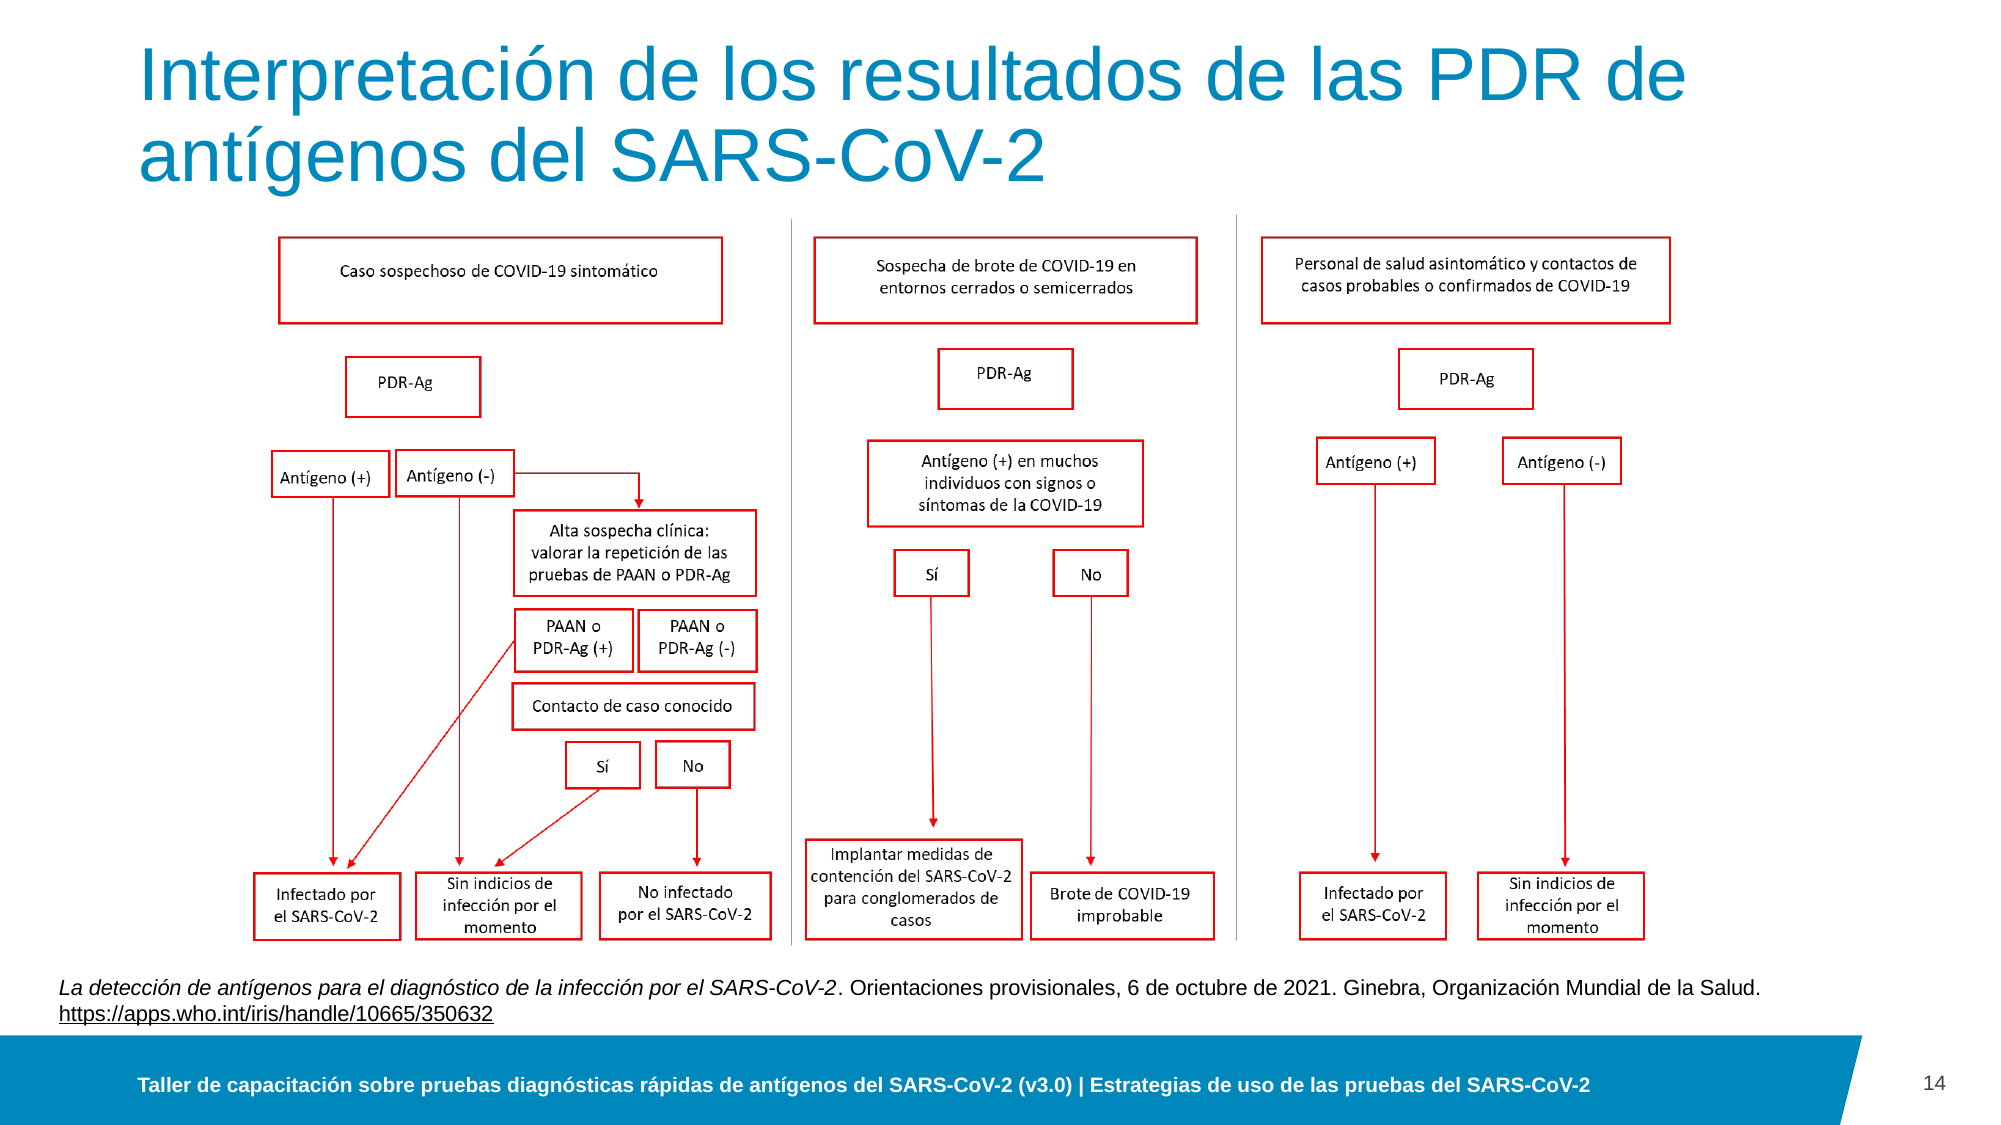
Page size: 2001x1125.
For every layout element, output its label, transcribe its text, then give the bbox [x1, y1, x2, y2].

slide_number 14 [1862, 1035, 1947, 1125]
text_box La detección de antígenos para el diagnóstico de la infección por el SARS-CoV-2. Orientaciones provisionales, 6 de octubre de 2021. Ginebra, Organización Mundial de la Salud. https://apps.who.int/iris/handle/10665/350632 [43, 965, 1956, 1034]
footer Taller de capacitación sobre pruebas diagnósticas rápidas de antígenos del SARS-CoV-2 (v3.0) | Estrategias de uso de las pruebas del SARS-CoV-2 [137, 1042, 1698, 1125]
title Interpretación de los resultados de las PDR de antígenos del SARS-CoV-2 [138, 91, 1863, 198]
picture [253, 214, 1671, 950]
